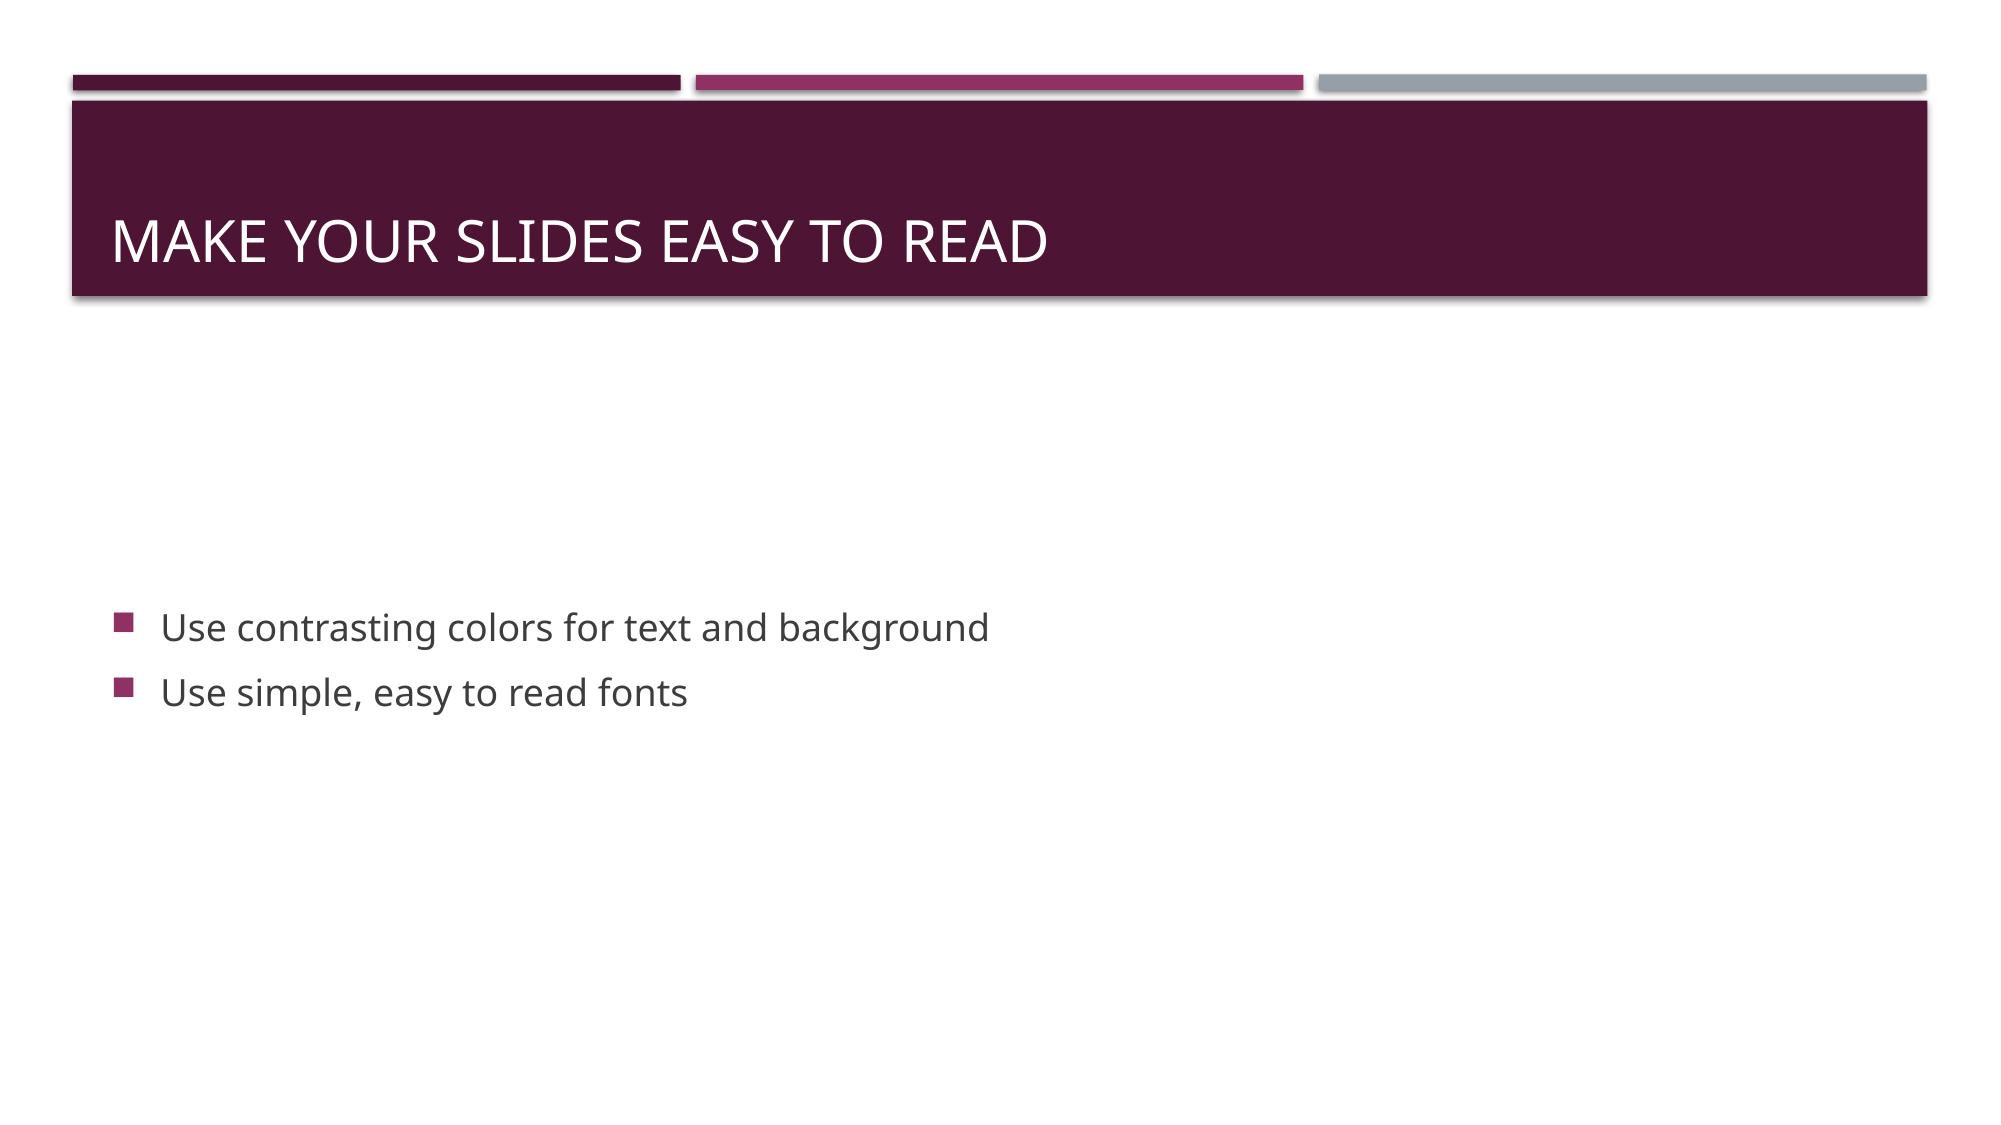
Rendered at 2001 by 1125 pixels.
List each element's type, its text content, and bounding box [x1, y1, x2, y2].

list Use contrasting colors for text and background Use simple, easy to read fonts [95, 357, 1905, 962]
title Make Your Slides Easy to Read [95, 115, 1905, 282]
